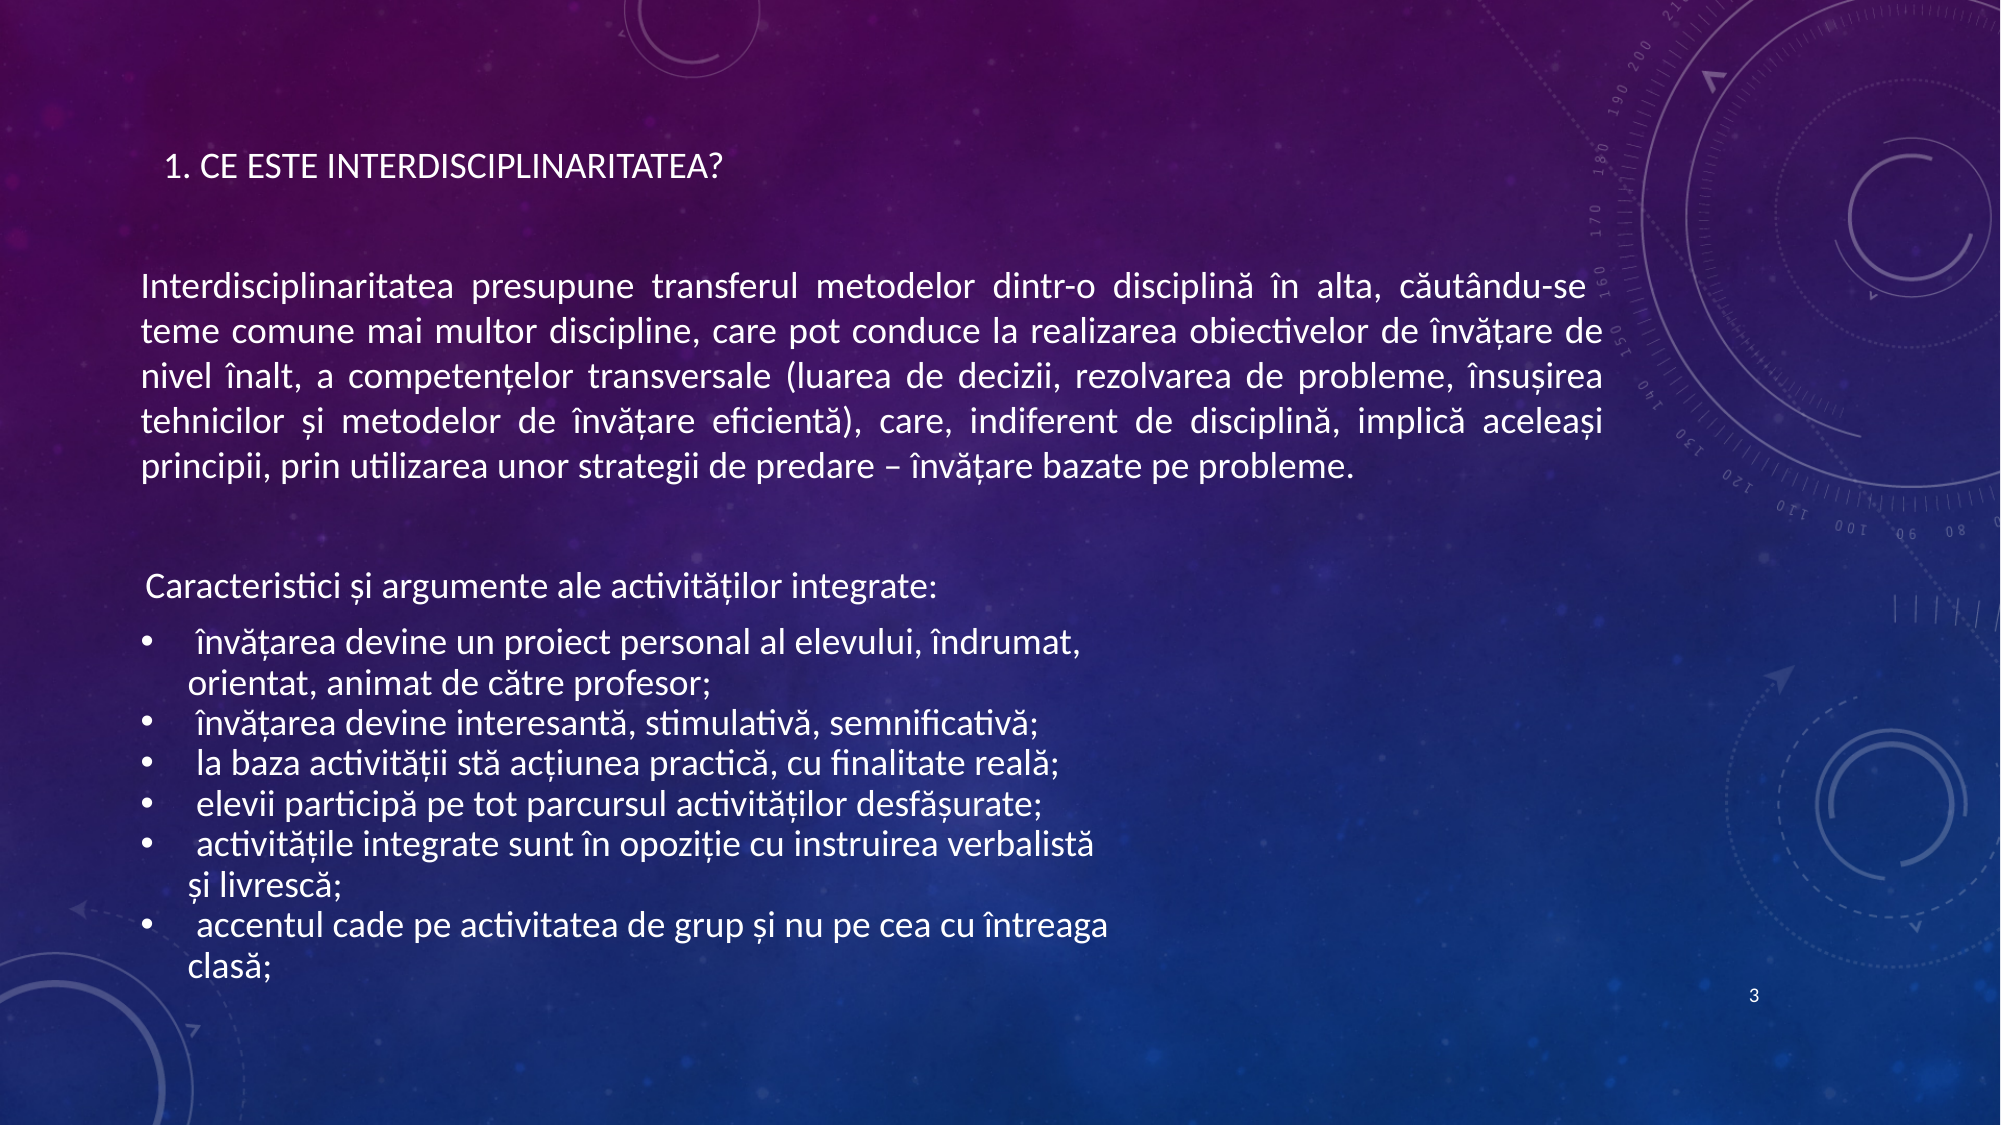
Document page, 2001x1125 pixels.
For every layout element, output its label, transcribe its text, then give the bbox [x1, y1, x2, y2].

text_box învăţarea devine un proiect personal al elevului, îndrumat, orientat, animat de către profesor; învăţarea devine interesantă, stimulativă, semnificativă; la baza activităţii stă acţiunea practică, cu finalitate reală; elevii participă pe tot parcursul activităţilor desfăşurate; activităţile integrate sunt în opoziţie cu instruirea verbalistă şi livrescă; accentul cade pe activitatea de grup şi nu pe cea cu întreaga clasă; [125, 614, 1126, 994]
text_box 1. CE ESTE INTERDISCIPLINARITATEA? [148, 133, 1542, 193]
text_box Caracteristici şi argumente ale activităţilor integrate: [130, 553, 954, 614]
slide_number 3 [1684, 963, 1775, 1025]
text_box Interdisciplinaritatea presupune transferul metodelor dintr-o disciplină în alta, căutându-se teme comune mai multor discipline, care pot conduce la realizarea obiectivelor de învăţare de nivel înalt, a competenţelor transversale (luarea de decizii, rezolvarea de probleme, însuşirea tehnicilor şi metodelor de învăţare eficientă), care, indiferent de disciplină, implică aceleaşi principii, prin utilizarea unor strategii de predare – învăţare bazate pe probleme. [125, 253, 1620, 493]
picture [0, 0, 2001, 1125]
